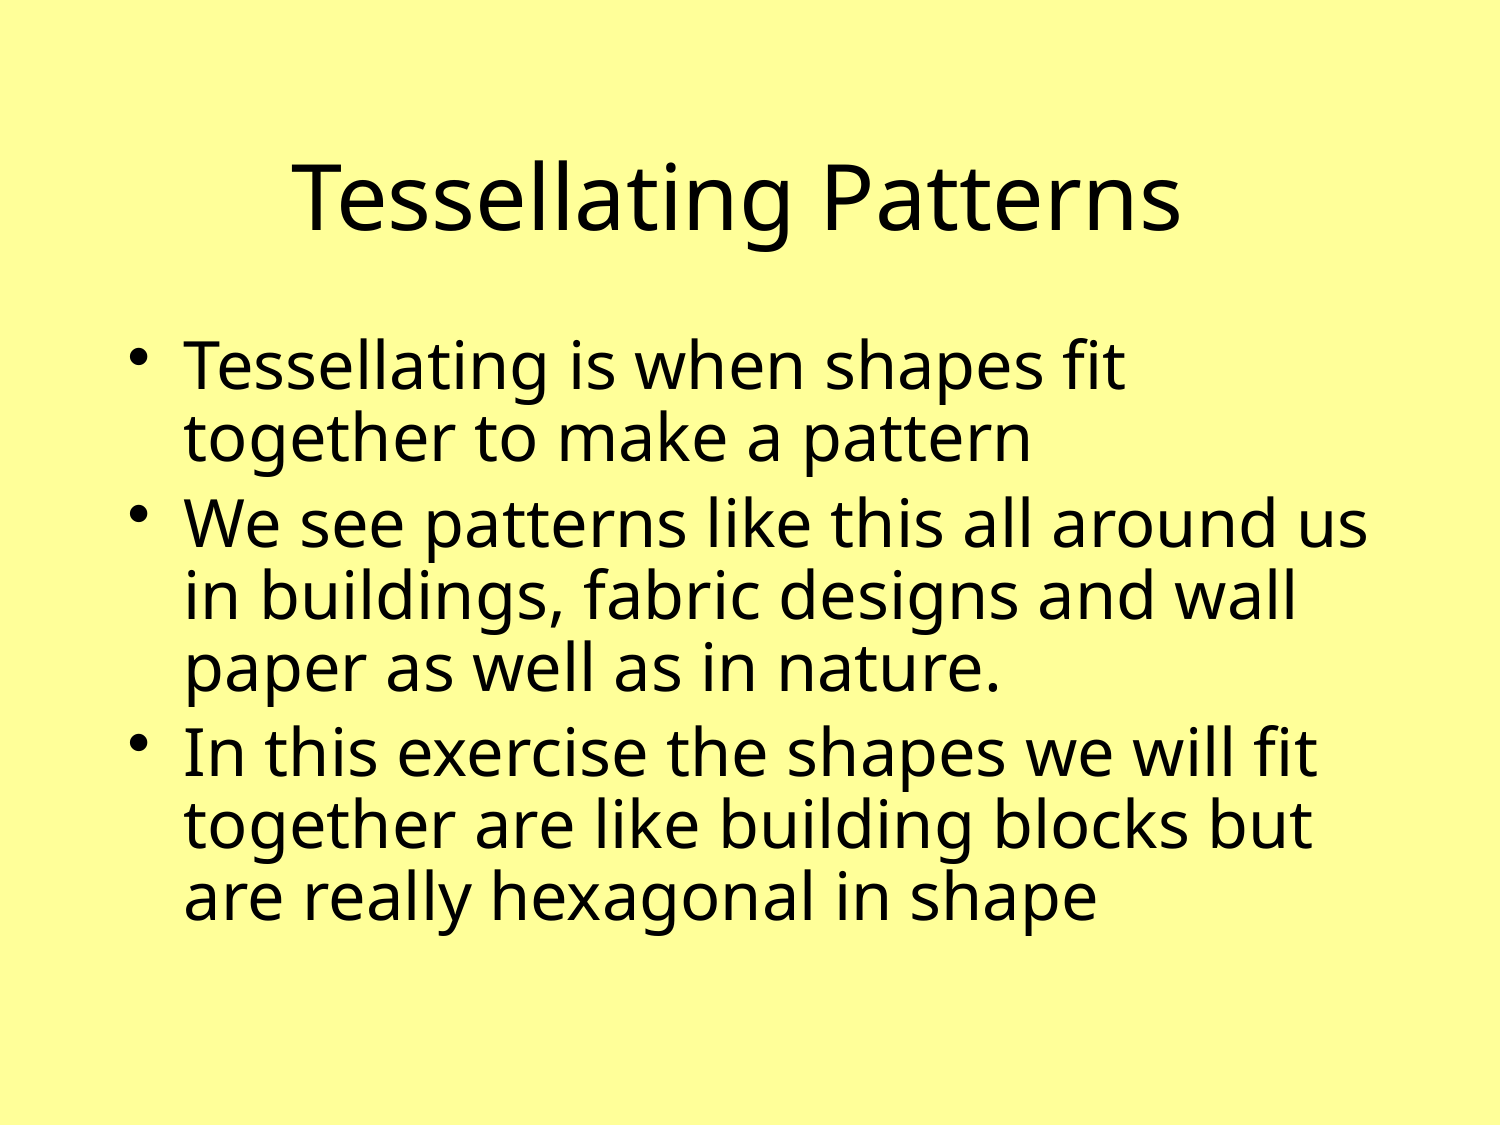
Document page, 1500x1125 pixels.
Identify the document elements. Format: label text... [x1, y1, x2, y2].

title Tessellating Patterns [112, 99, 1388, 288]
list Tessellating is when shapes fit together to make a pattern We see patterns like this all around us in buildings, fabric designs and wall paper as well as in nature. In this exercise the shapes we will fit together are like building blocks but are really hexagonal in shape [112, 324, 1388, 1001]
